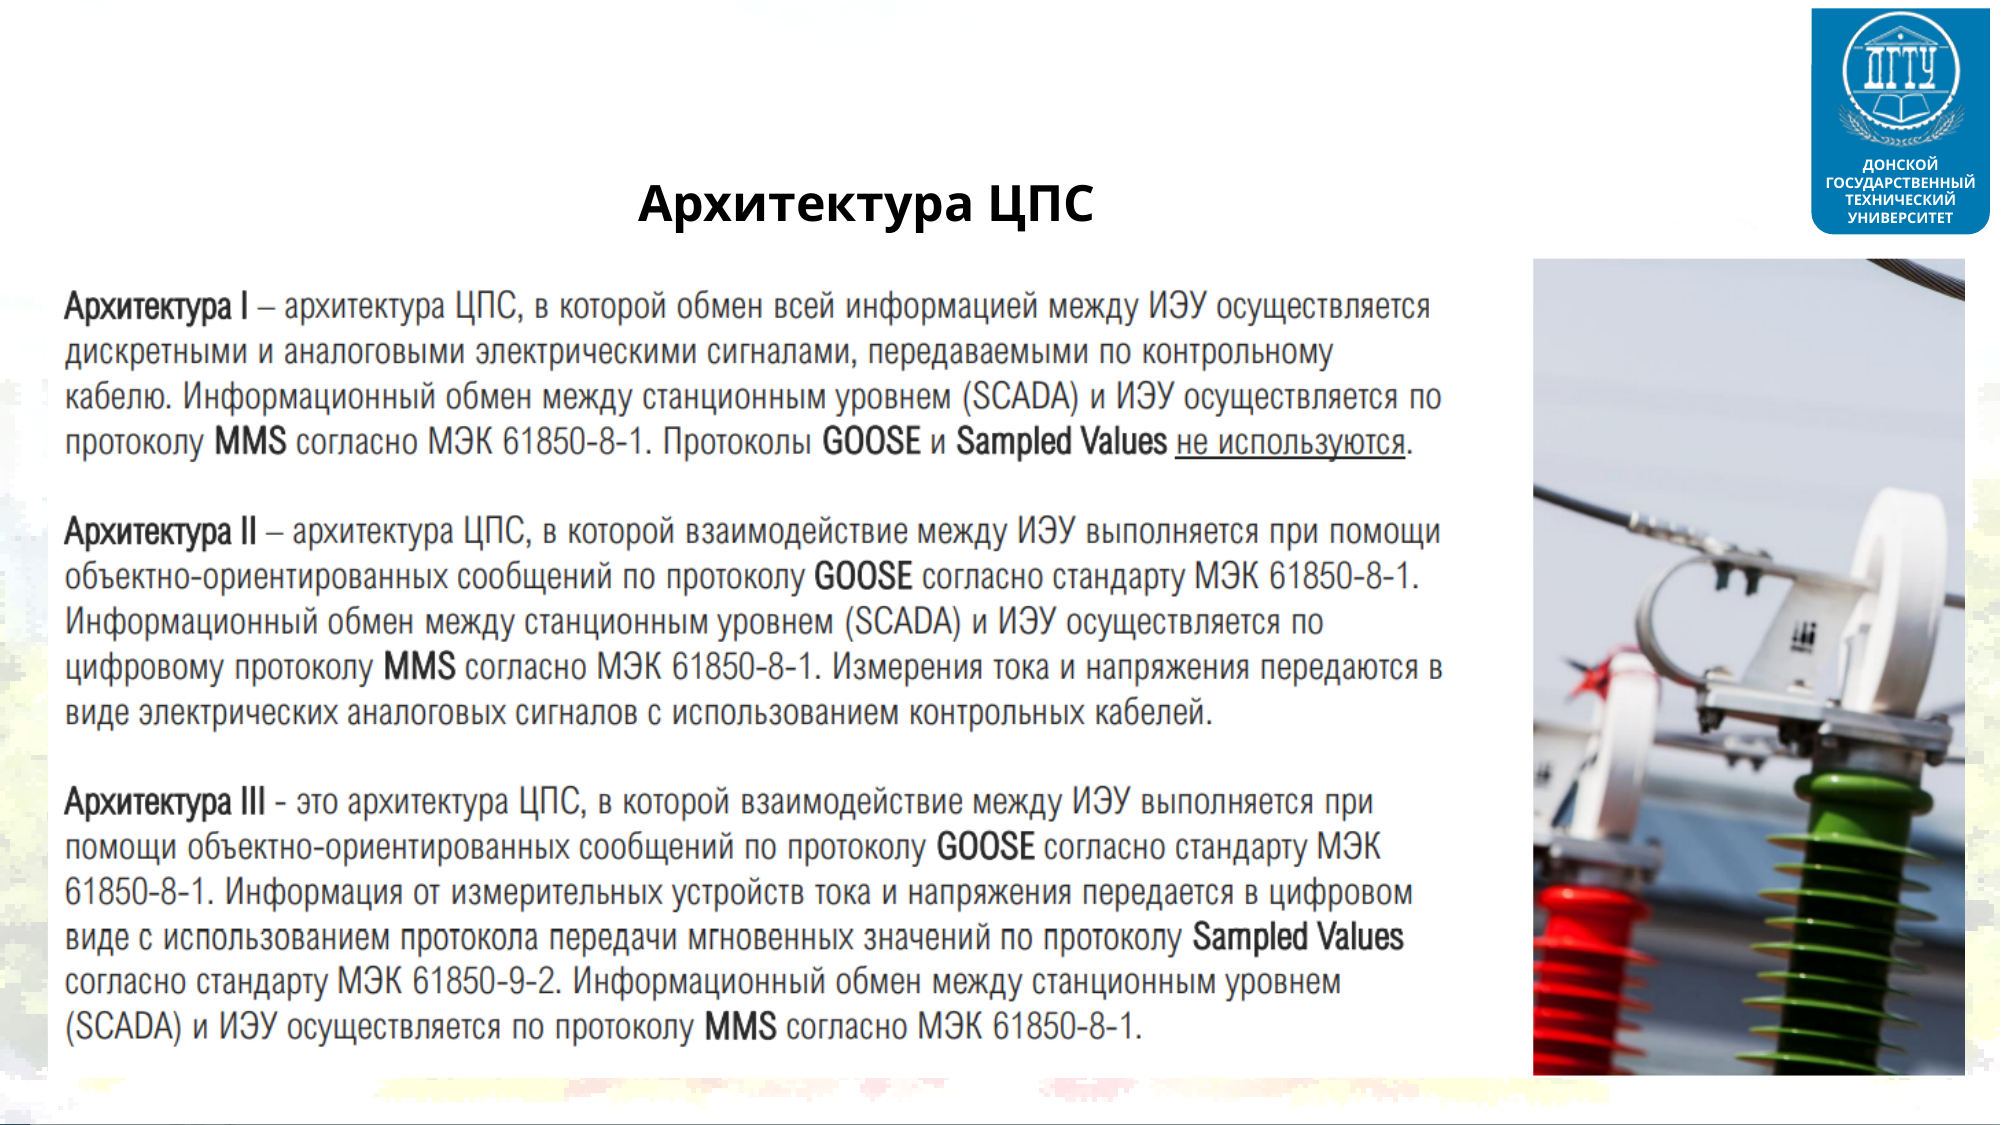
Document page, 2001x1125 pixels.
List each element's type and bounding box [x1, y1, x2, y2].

picture [0, 0, 2000, 1125]
text_box [1801, 8, 2000, 236]
